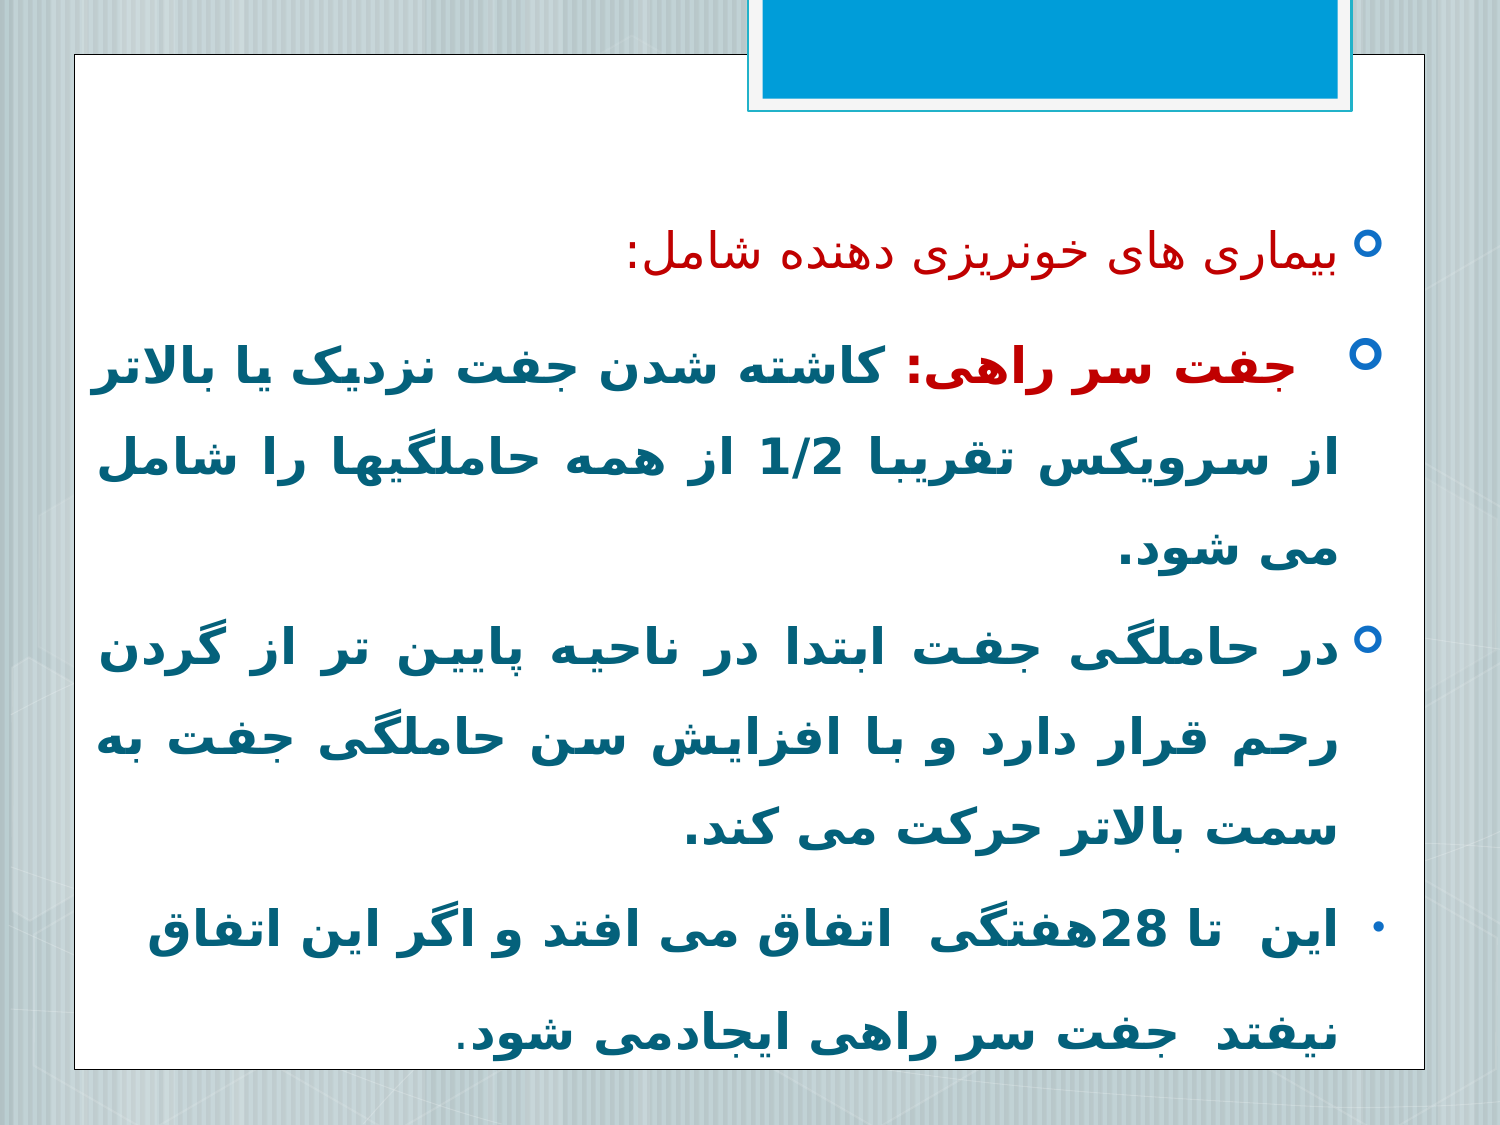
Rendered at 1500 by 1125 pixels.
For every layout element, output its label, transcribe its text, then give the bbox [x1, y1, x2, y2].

list بیماری های خونریزی دهنده شامل: جفت سر راهی: کاشته شدن جفت نزدیک یا بالاتر از سرویکس تقریبا 1/2 از همه حاملگیها را شامل می شود. در حاملگی جفت ابتدا در ناحیه پایین تر از گردن رحم قرار دارد و با افزایش سن حاملگی جفت به سمت بالاتر حرکت می کند. این تا 28هفتگی اتفاق می افتد و اگر این اتفاق نیفتد جفت سر راهی ایجادمی شود. [76, 180, 1412, 929]
